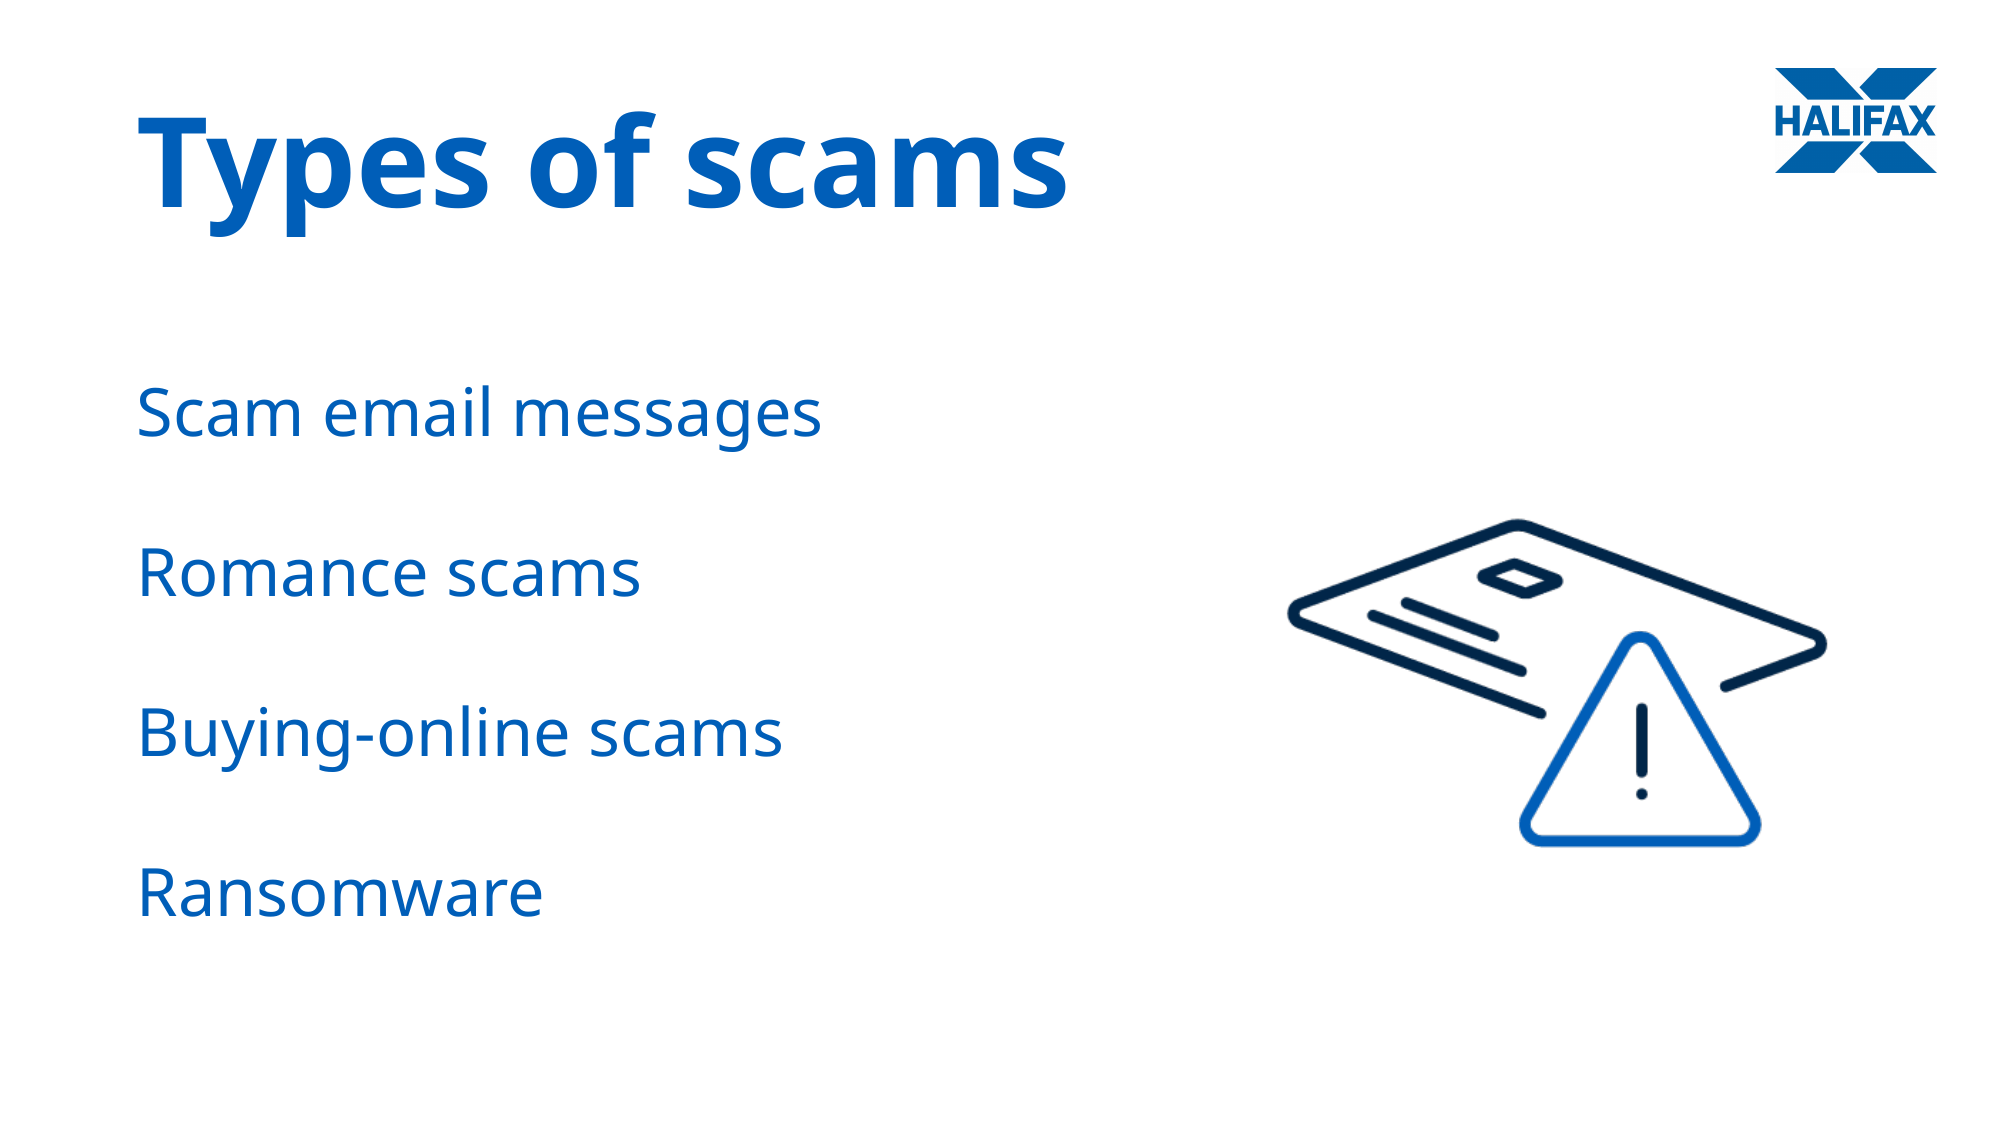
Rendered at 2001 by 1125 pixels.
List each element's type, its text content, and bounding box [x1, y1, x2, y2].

list Types of scams [121, 75, 1579, 221]
picture [1236, 327, 1879, 972]
list Scam email messages Romance scams Buying-online scams Ransomware [121, 328, 1170, 972]
picture [1775, 68, 1937, 173]
